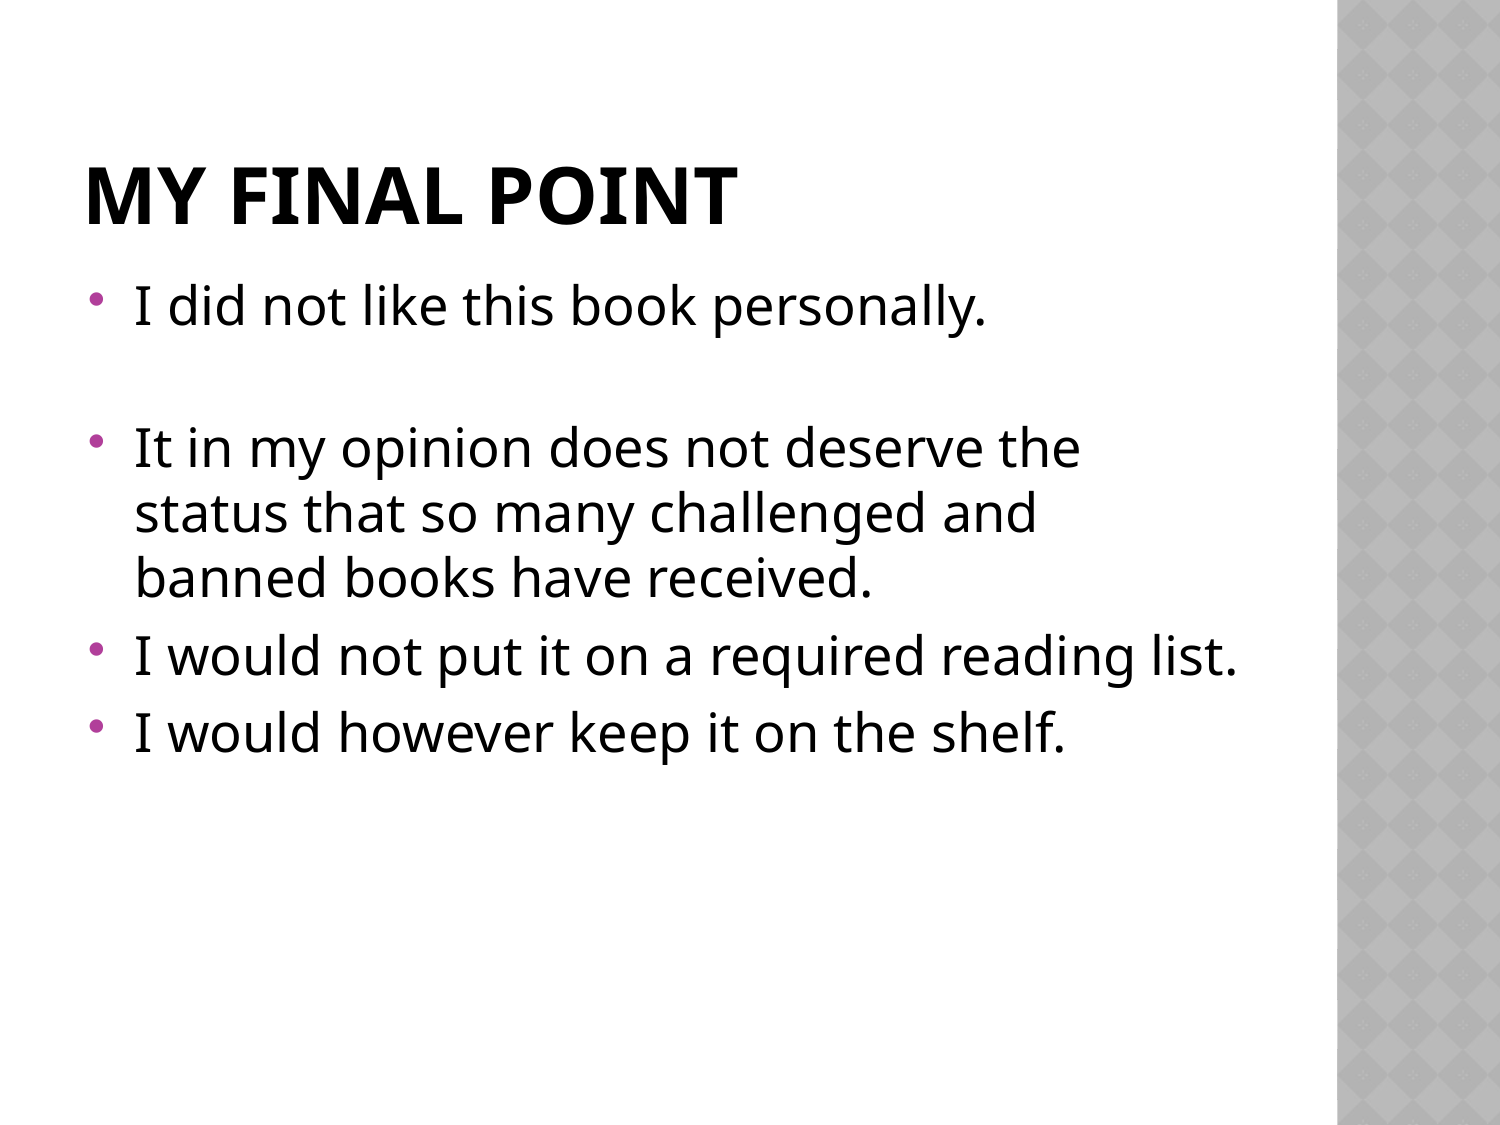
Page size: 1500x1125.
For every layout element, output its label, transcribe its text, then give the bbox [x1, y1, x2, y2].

list I did not like this book personally. It in my opinion does not deserve the status that so many challenged and banned books have received. I would not put it on a required reading list. I would however keep it on the shelf. [75, 264, 1263, 1059]
title My final point [75, 52, 1263, 240]
